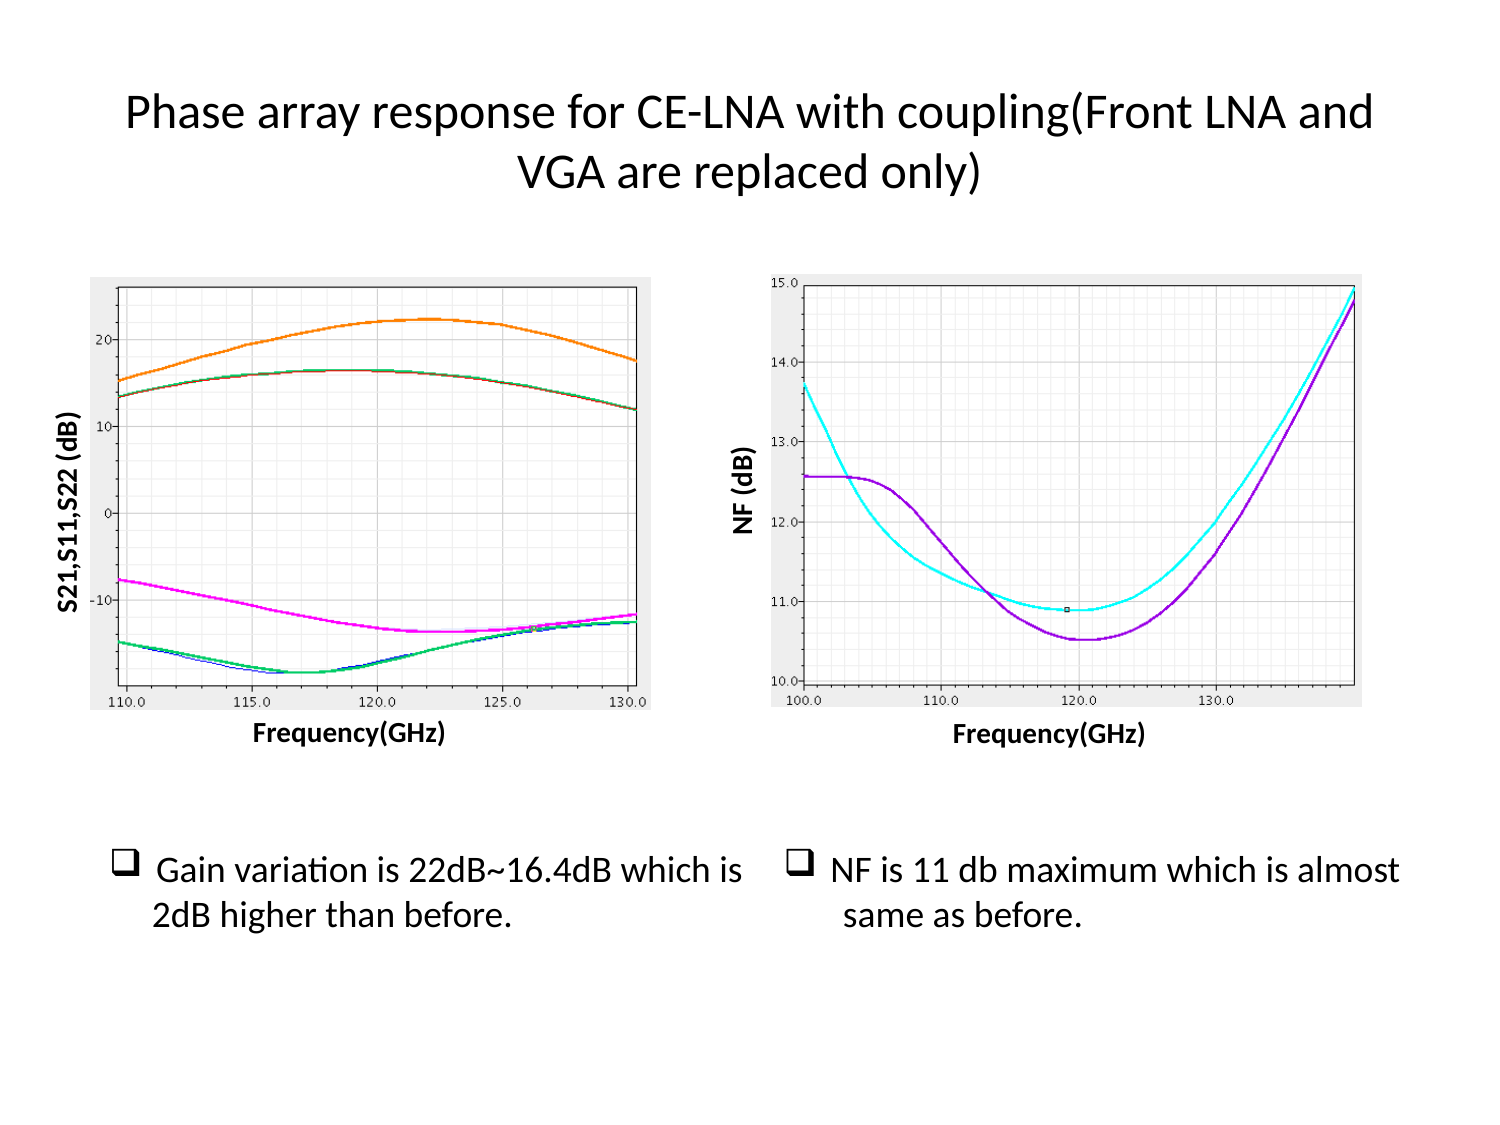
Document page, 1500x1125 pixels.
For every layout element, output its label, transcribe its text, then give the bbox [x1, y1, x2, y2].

picture [770, 274, 1362, 707]
picture [90, 277, 651, 710]
text_box Gain variation is 22dB~16.4dB which is 2dB higher than before. [94, 837, 767, 943]
text_box NF is 11 db maximum which is almost same as before. [768, 837, 1425, 943]
text_box Frequency(GHz) [938, 716, 1162, 757]
text_box Frequency(GHz) [238, 719, 462, 756]
text_box S21,S11,S22 (dB) [40, 396, 85, 628]
title Phase array response for CE-LNA with coupling(Front LNA and VGA are replaced only) [75, 45, 1425, 233]
text_box NF (dB) [715, 431, 765, 551]
